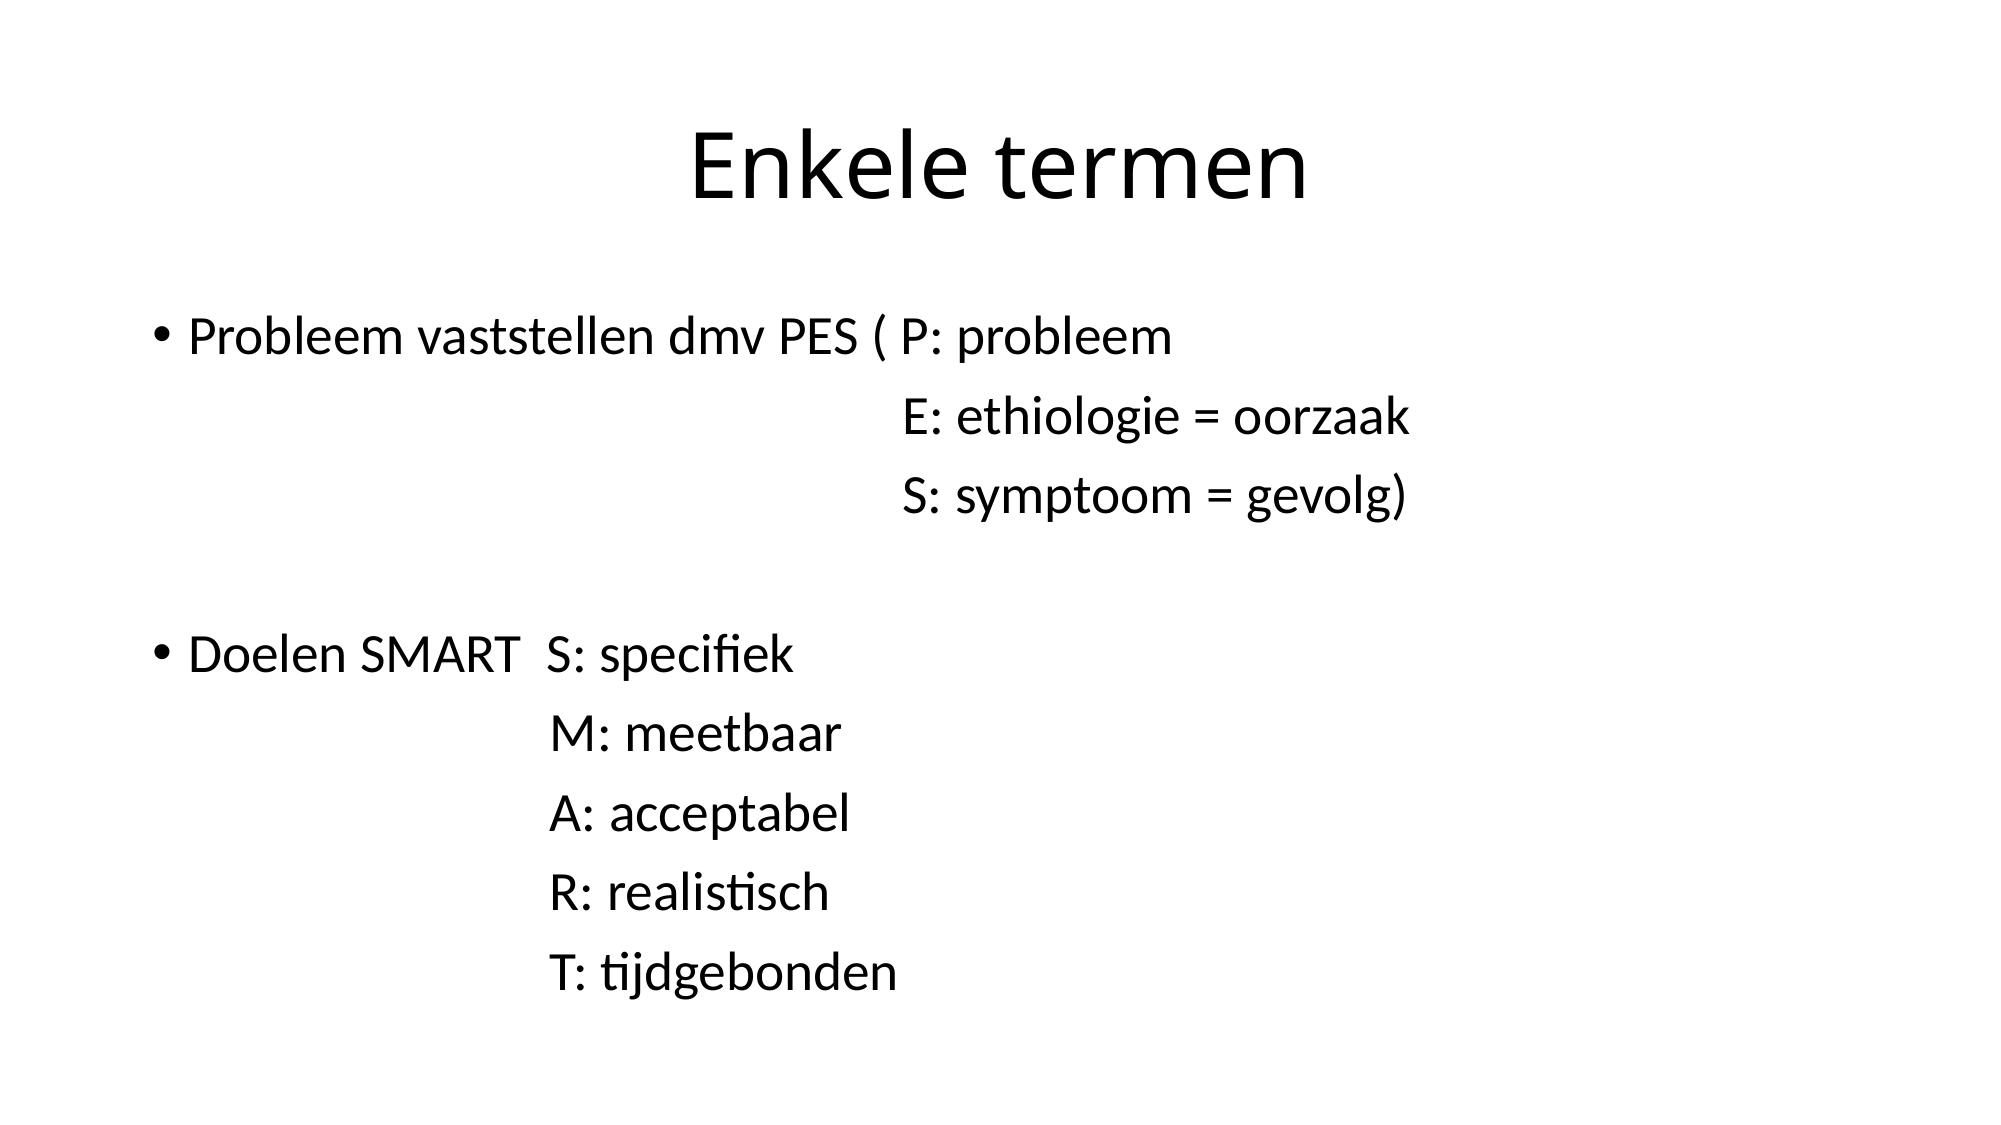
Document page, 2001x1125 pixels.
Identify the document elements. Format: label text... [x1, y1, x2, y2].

list Probleem vaststellen dmv PES ( P: probleem E: ethiologie = oorzaak S: symptoom = gevolg) Doelen SMART S: specifiek M: meetbaar A: acceptabel R: realistisch T: tijdgebonden [137, 299, 1863, 1014]
title Enkele termen [137, 59, 1863, 278]
